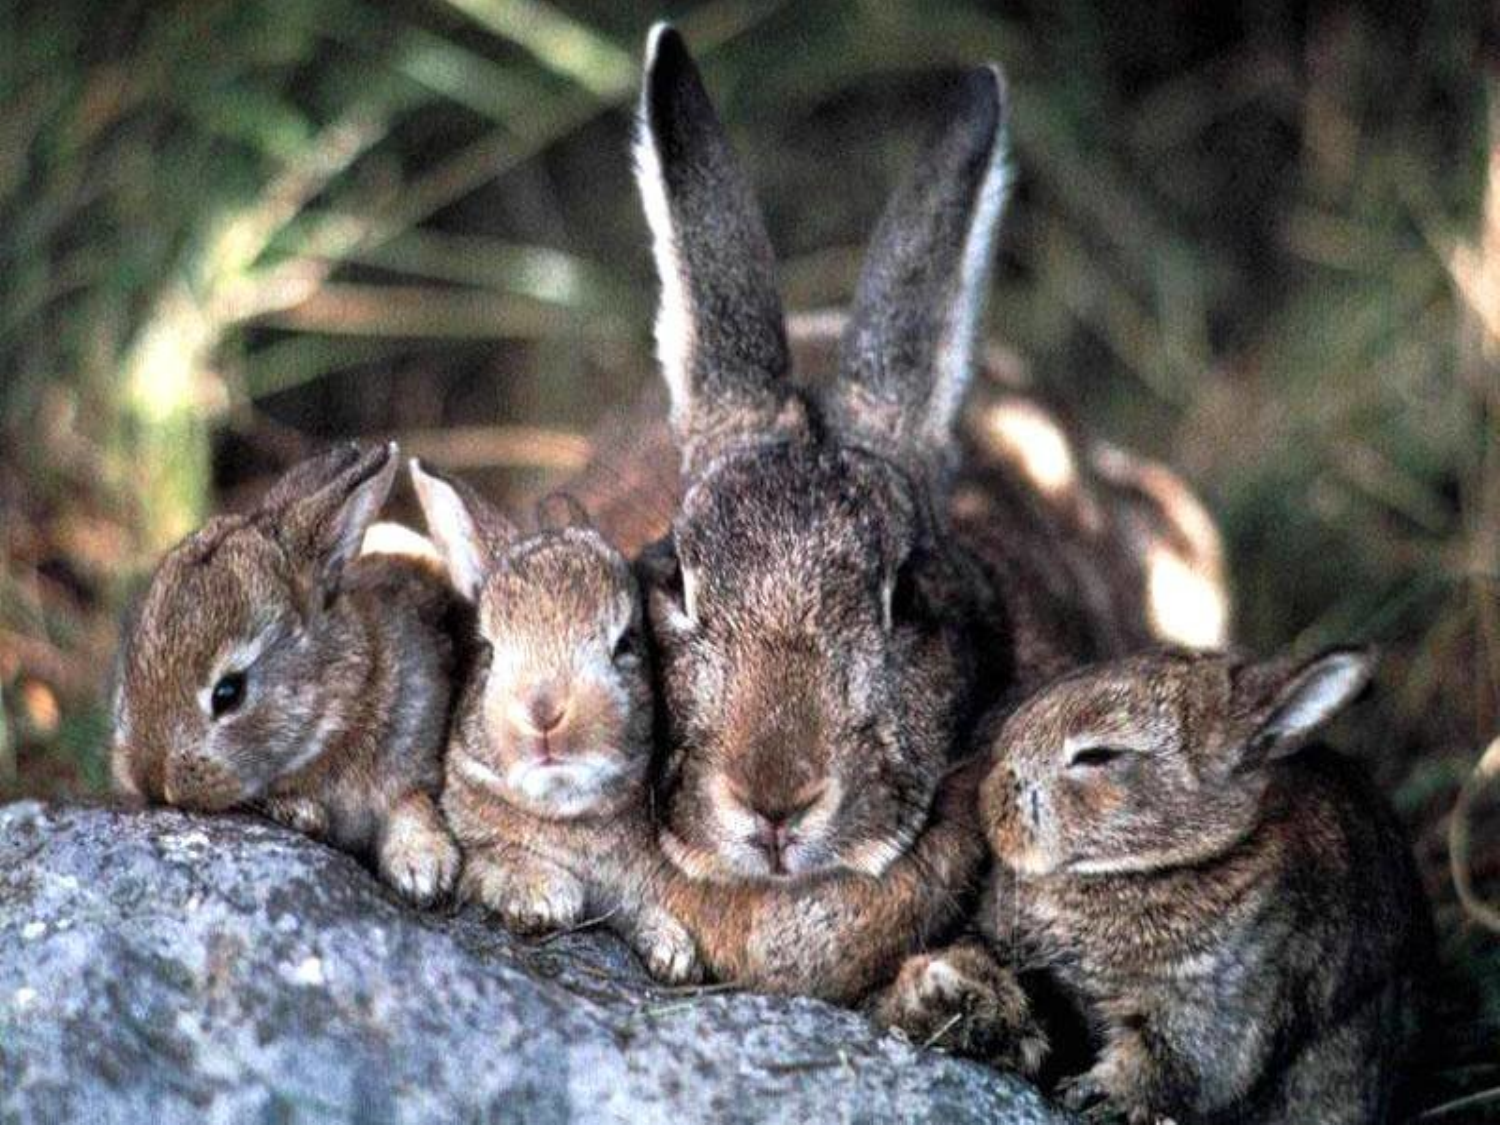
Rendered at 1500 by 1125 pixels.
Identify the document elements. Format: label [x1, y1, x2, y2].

list [0, 0, 1500, 1125]
